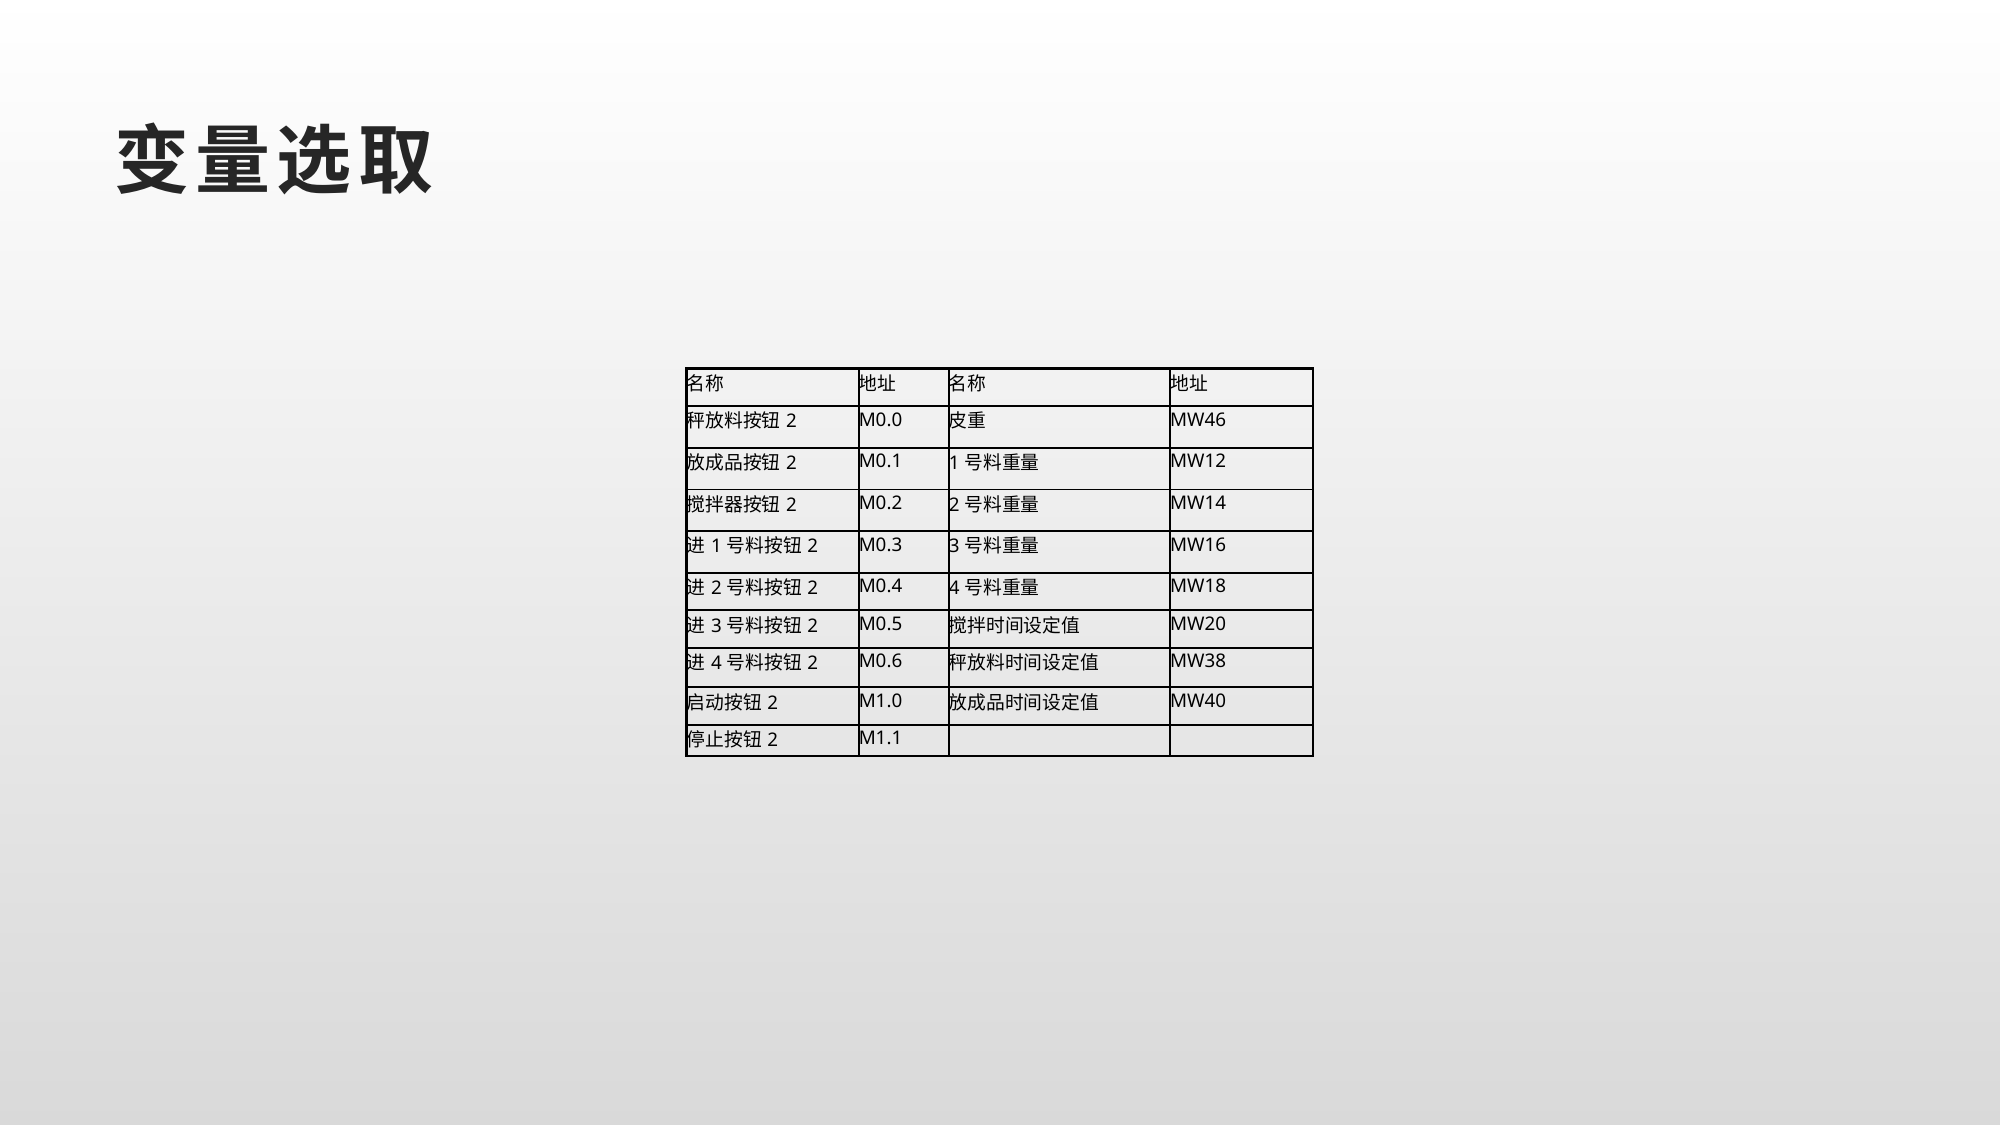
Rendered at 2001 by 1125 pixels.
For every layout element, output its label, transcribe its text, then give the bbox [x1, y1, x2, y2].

table_cell MW38 [1171, 649, 1312, 686]
table_cell 秤放料按钮2 [688, 407, 858, 447]
table_cell M0.4 [860, 574, 948, 609]
table_cell 1号料重量 [950, 449, 1169, 489]
table_cell 启动按钮2 [688, 688, 858, 724]
table_cell M0.5 [860, 611, 948, 647]
table_header 名称 [950, 370, 1169, 405]
table_cell 4号料重量 [950, 574, 1169, 609]
table_cell 放成品时间设定值 [950, 688, 1169, 724]
table_cell 2号料重量 [950, 490, 1169, 530]
table_cell 3号料重量 [950, 532, 1169, 572]
table_cell MW18 [1171, 574, 1312, 609]
table_cell MW12 [1171, 449, 1312, 489]
table_cell M1.1 [860, 726, 948, 755]
table_cell MW14 [1171, 490, 1312, 530]
table_cell [950, 726, 1169, 755]
table_cell M1.0 [860, 688, 948, 724]
table_header 地址 [860, 370, 948, 405]
table_cell M0.6 [860, 649, 948, 686]
table_cell MW16 [1171, 532, 1312, 572]
table_cell 秤放料时间设定值 [950, 649, 1169, 686]
title 变量选取 [99, 99, 1900, 216]
table_cell 停止按钮2 [688, 726, 858, 755]
table_cell M0.0 [860, 407, 948, 447]
table_cell MW46 [1171, 407, 1312, 447]
table_cell M0.1 [860, 449, 948, 489]
table_cell 进3号料按钮2 [688, 611, 858, 647]
table_cell [1171, 726, 1312, 755]
table_cell 放成品按钮2 [688, 449, 858, 489]
table_cell 搅拌时间设定值 [950, 611, 1169, 647]
table_cell M0.3 [860, 532, 948, 572]
table_cell MW20 [1171, 611, 1312, 647]
table_header 名称 [688, 370, 858, 405]
table_cell 进4号料按钮2 [688, 649, 858, 686]
table_cell MW40 [1171, 688, 1312, 724]
table_cell 进1号料按钮2 [688, 532, 858, 572]
table_cell 搅拌器按钮2 [688, 490, 858, 530]
table_cell M0.2 [860, 490, 948, 530]
table_cell 皮重 [950, 407, 1169, 447]
table_header 地址 [1171, 370, 1312, 405]
table_cell 进2号料按钮2 [688, 574, 858, 609]
